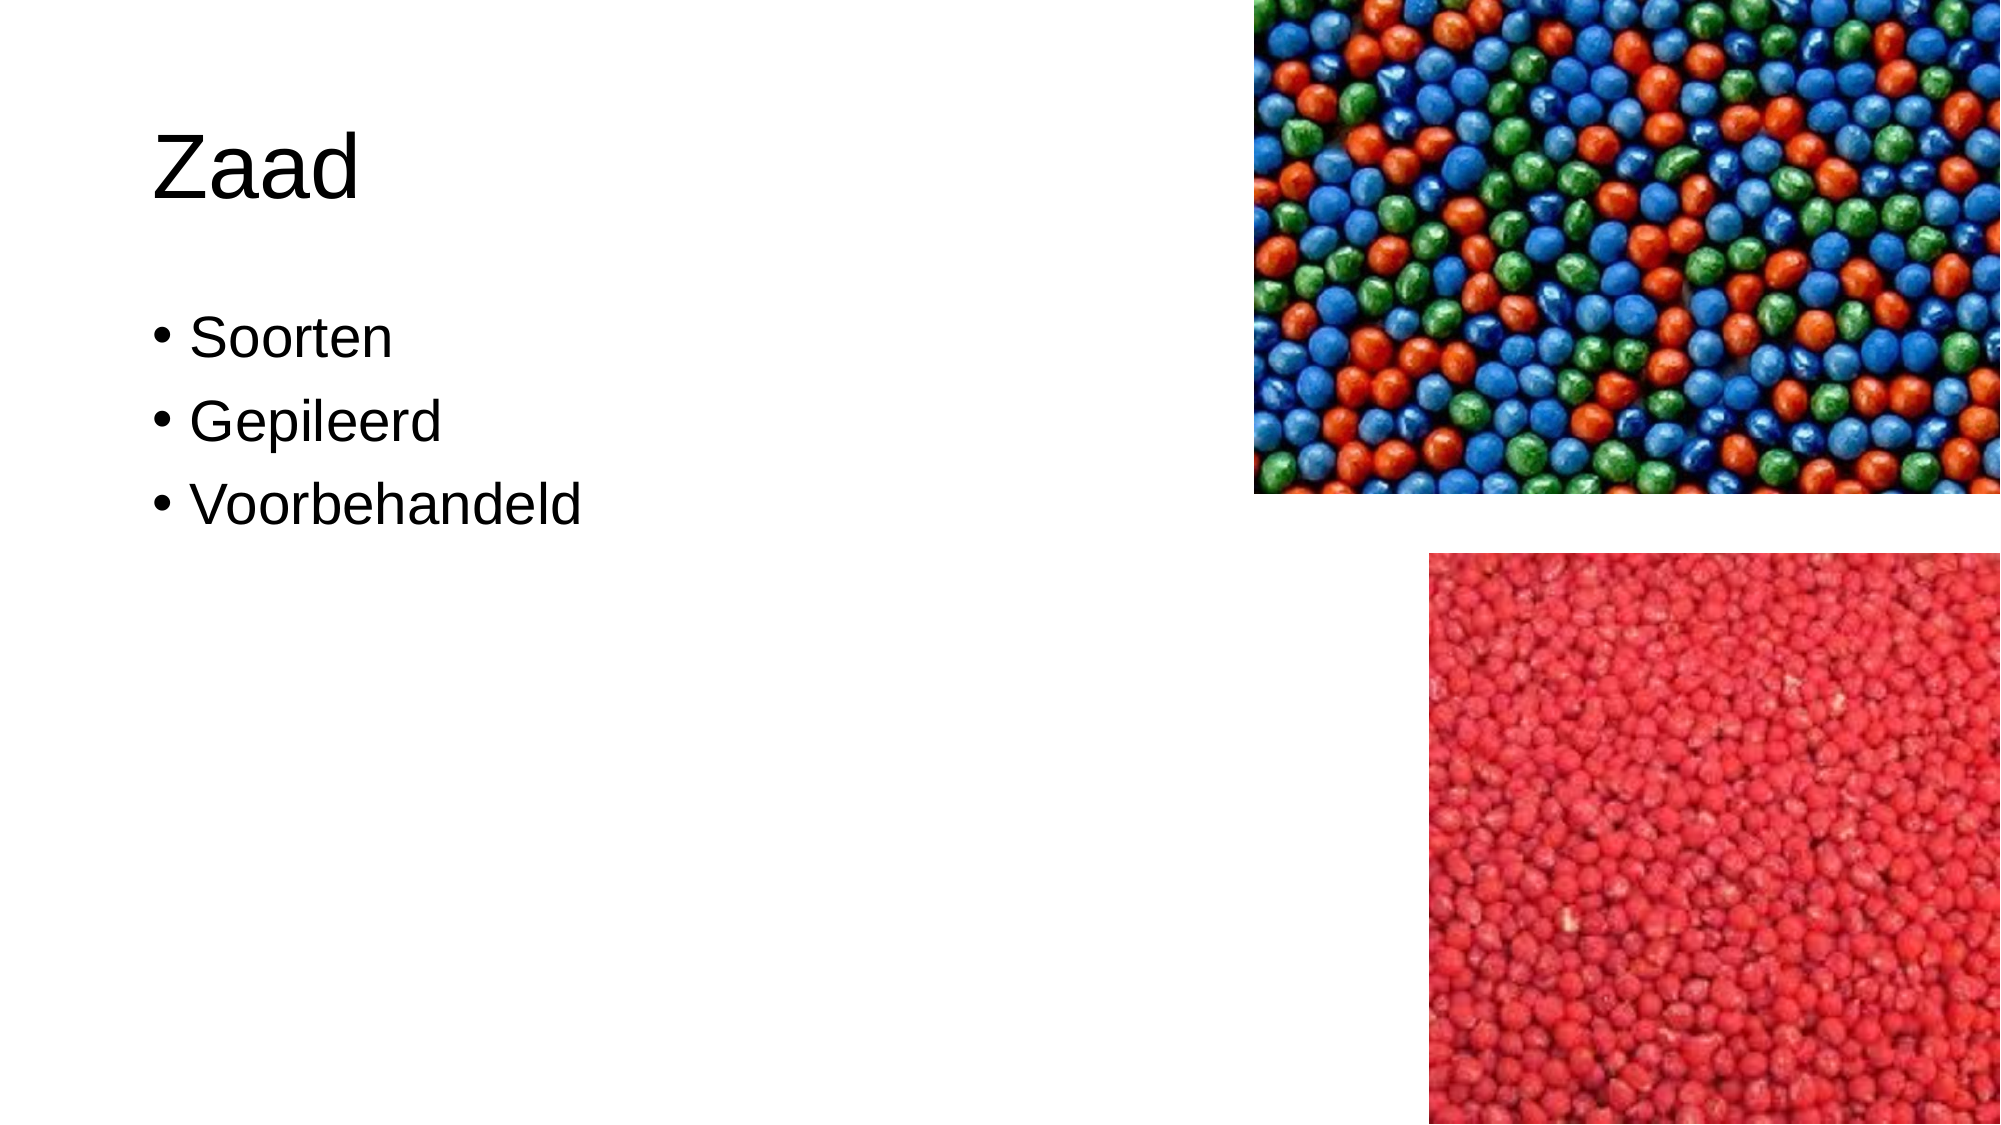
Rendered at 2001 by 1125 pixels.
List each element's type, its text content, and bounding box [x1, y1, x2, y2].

picture [1429, 553, 2000, 1124]
title Zaad [137, 59, 1254, 278]
picture [1254, 0, 2000, 494]
list Soorten Gepileerd Voorbehandeld [137, 299, 1863, 1014]
